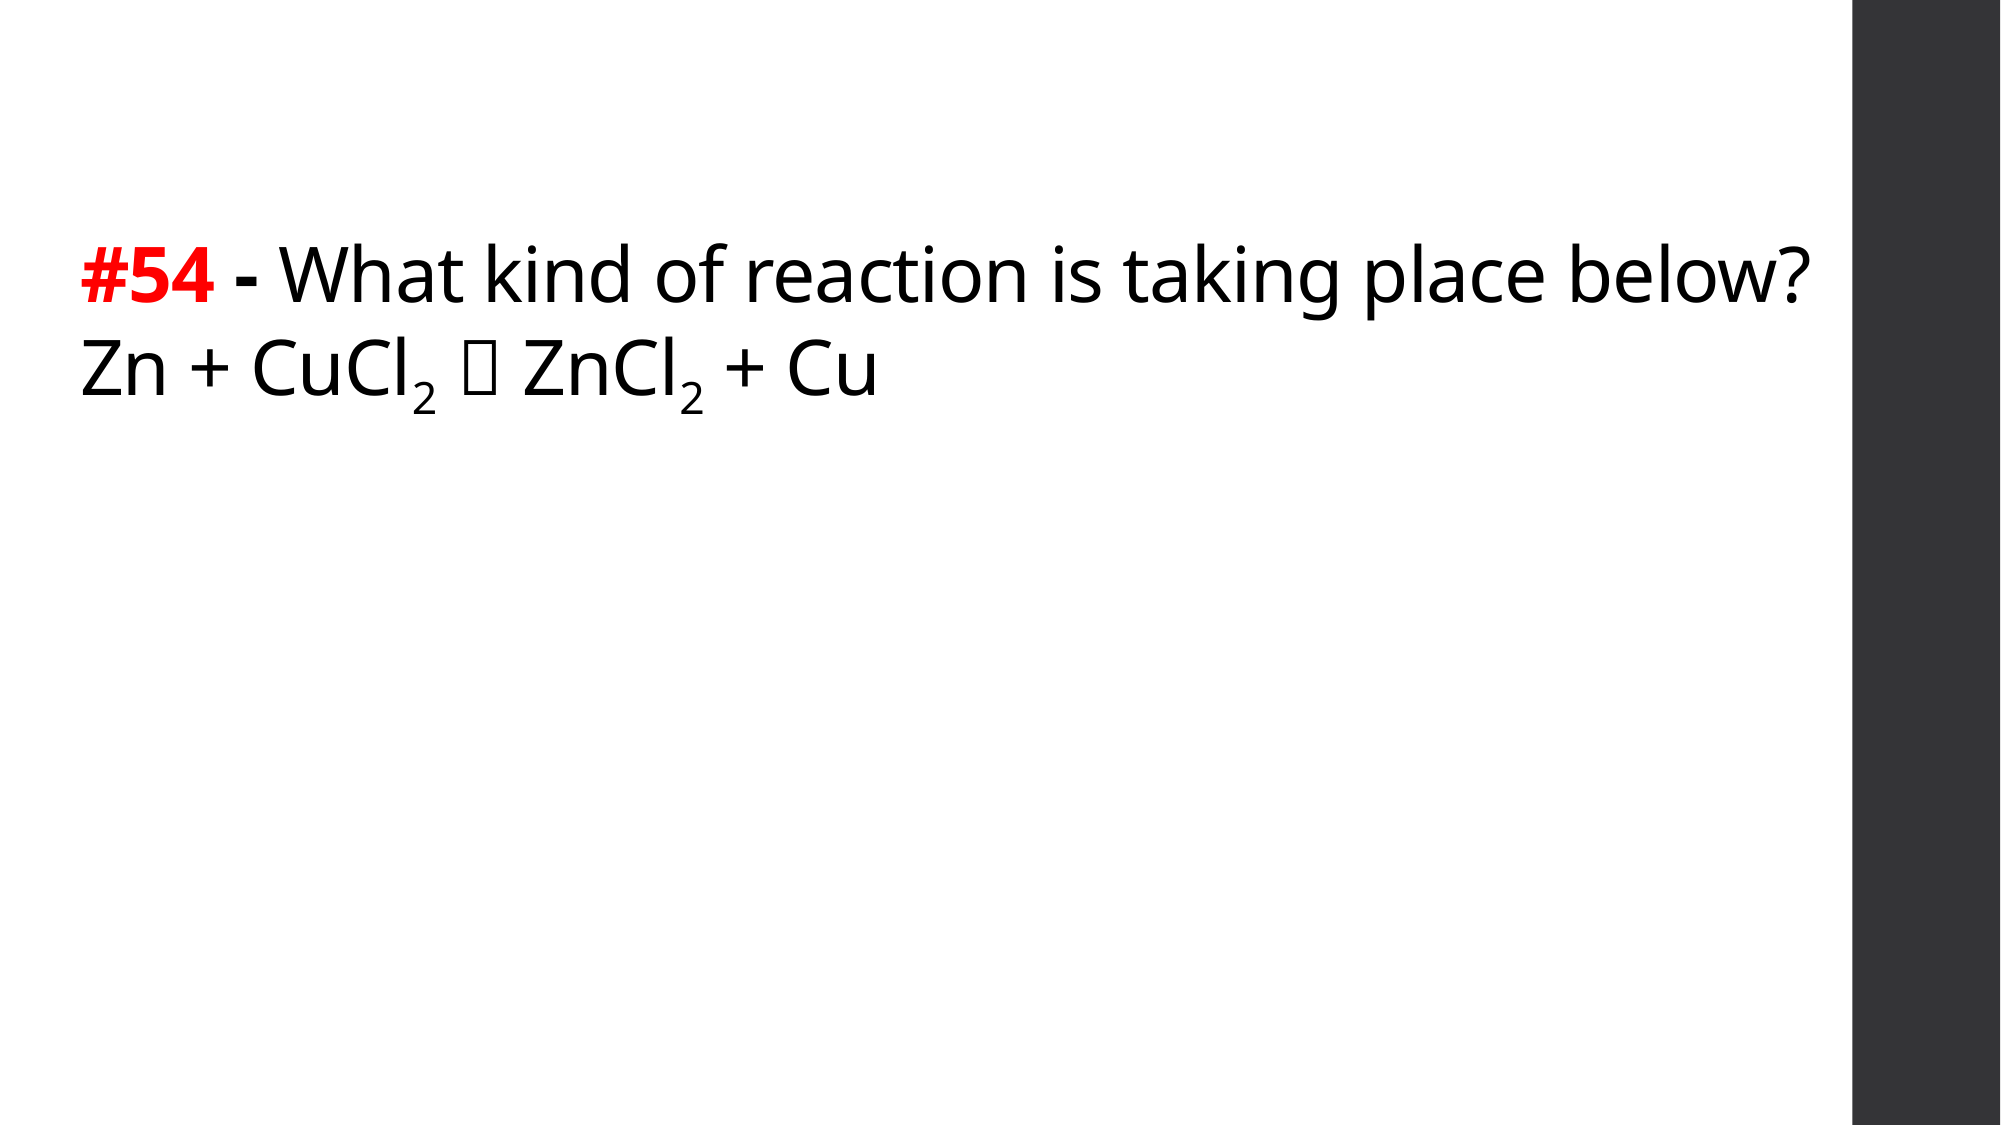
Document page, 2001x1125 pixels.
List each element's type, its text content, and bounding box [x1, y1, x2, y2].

title #54 - What kind of reaction is taking place below? Zn + CuCl2  ZnCl2 + Cu [65, 160, 1866, 422]
